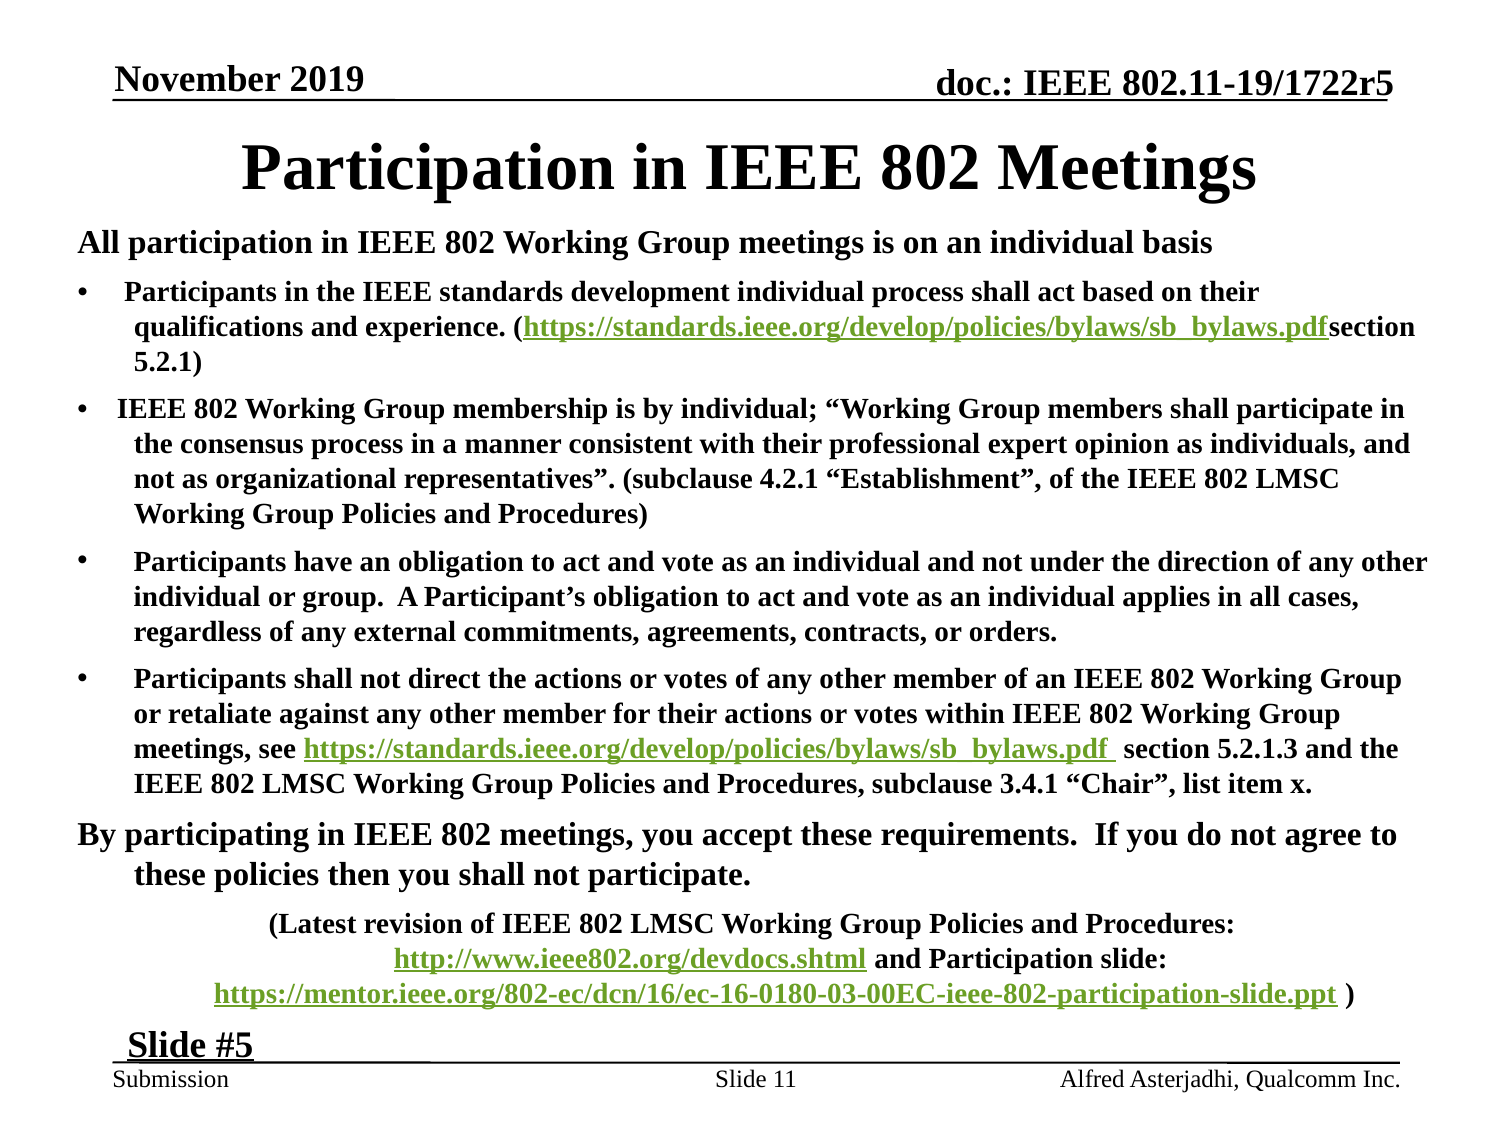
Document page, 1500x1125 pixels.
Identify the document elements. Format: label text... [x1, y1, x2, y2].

list All participation in IEEE 802 Working Group meetings is on an individual basis • Participants in the IEEE standards development individual process shall act based on their qualifications and experience. (https://standards.ieee.org/develop/policies/bylaws/sb_bylaws.pdfsection 5.2.1) • IEEE 802 Working Group membership is by individual; “Working Group members shall participate in the consensus process in a manner consistent with their professional expert opinion as individuals, and not as organizational representatives”. (subclause 4.2.1 “Establishment”, of the IEEE 802 LMSC Working Group Policies and Procedures) Participants have an obligation to act and vote as an individual and not under the direction of any other individual or group. A Participant’s obligation to act and vote as an individual applies in all cases, regardless of any external commitments, agreements, contracts, or orders. Participants shall not direct the actions or votes of any other member of an IEEE 802 Working Group or retaliate against any other member for their actions or votes within IEEE 802 Working Group meetings, see https://standards.ieee.org/develop/policies/bylaws/sb_bylaws.pdf section 5.2.1.3 and the IEEE 802 LMSC Working Group Policies and Procedures, subclause 3.4.1 “Chair”, list item x. By participating in IEEE 802 meetings, you accept these requirements. If you do not agree to these policies then you shall not participate. (Latest revision of IEEE 802 LMSC Working Group Policies and Procedures: http://www.ieee802.org/devdocs.shtml and Participation slide: https://mentor.ieee.org/802-ec/dcn/16/ec-16-0180-03-00EC-ieee-802-participation-slide.ppt ) [62, 212, 1451, 1001]
footer Alfred Asterjadhi, Qualcomm Inc. [878, 1061, 1402, 1093]
slide_number Slide 11 [712, 1061, 800, 1123]
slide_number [114, 54, 423, 100]
text_box Slide #5 [112, 1012, 269, 1073]
title Participation in IEEE 802 Meetings [112, 112, 1388, 212]
